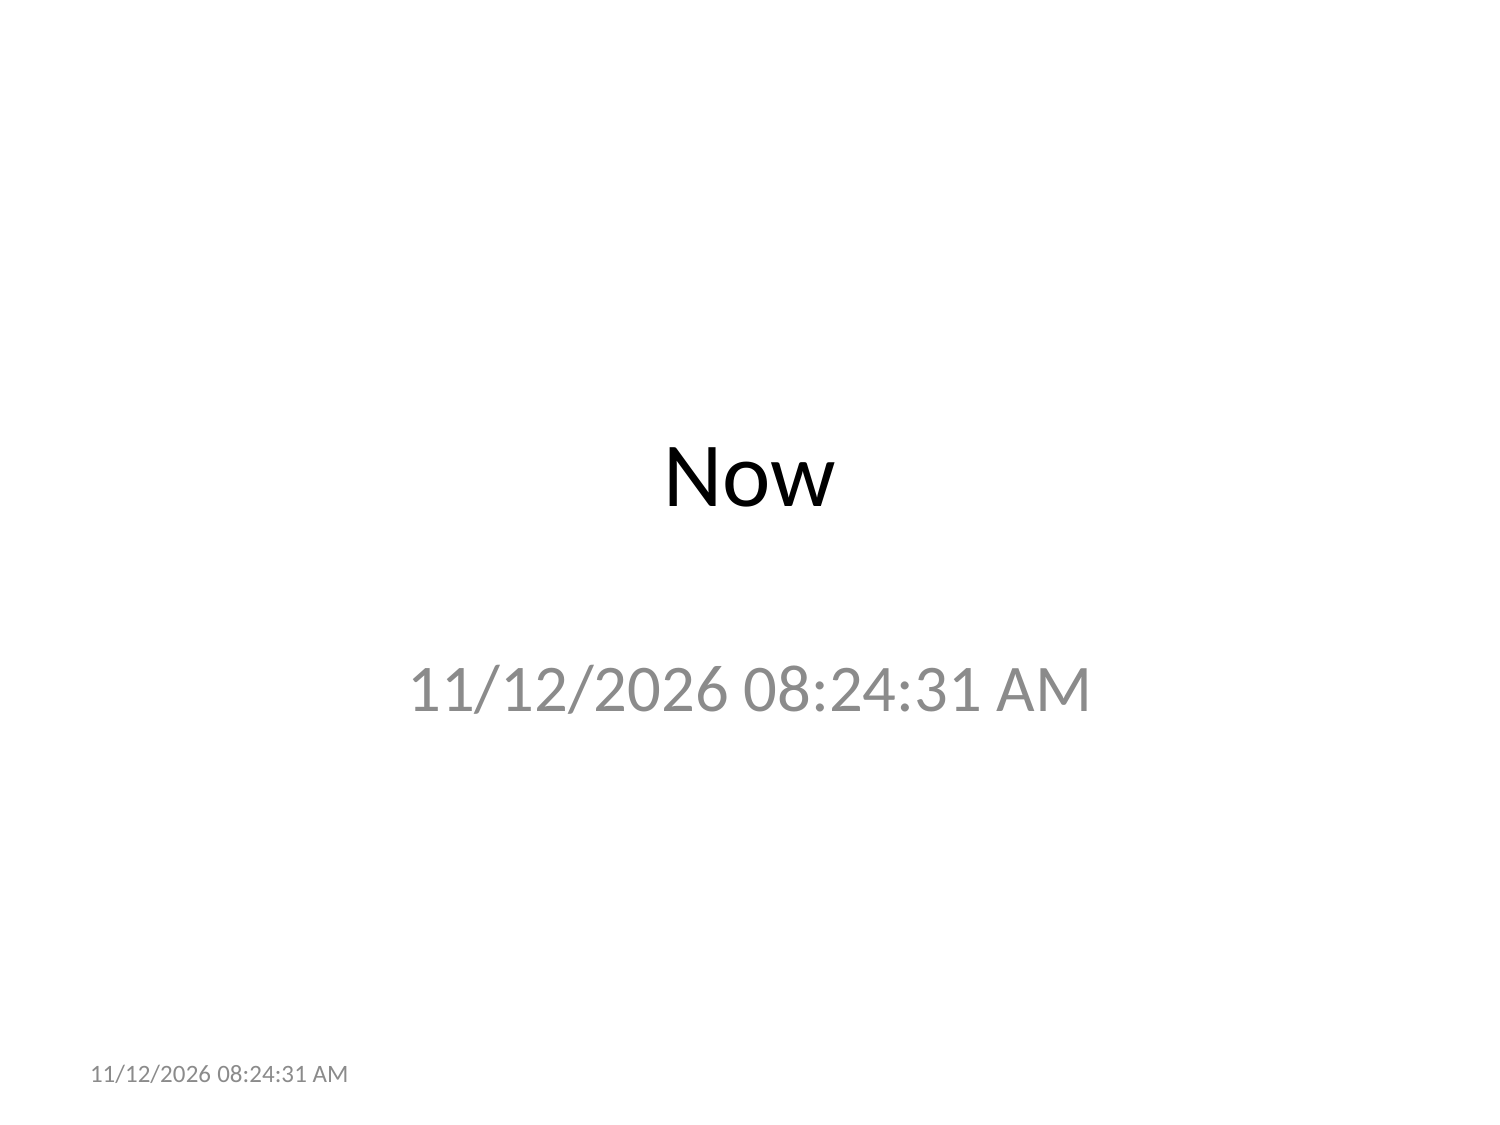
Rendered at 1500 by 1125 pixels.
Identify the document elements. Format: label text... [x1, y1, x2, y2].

title Now [112, 349, 1388, 591]
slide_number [75, 1042, 425, 1103]
subtitle 2011-12-19 10:20:04 AM [225, 637, 1275, 925]
